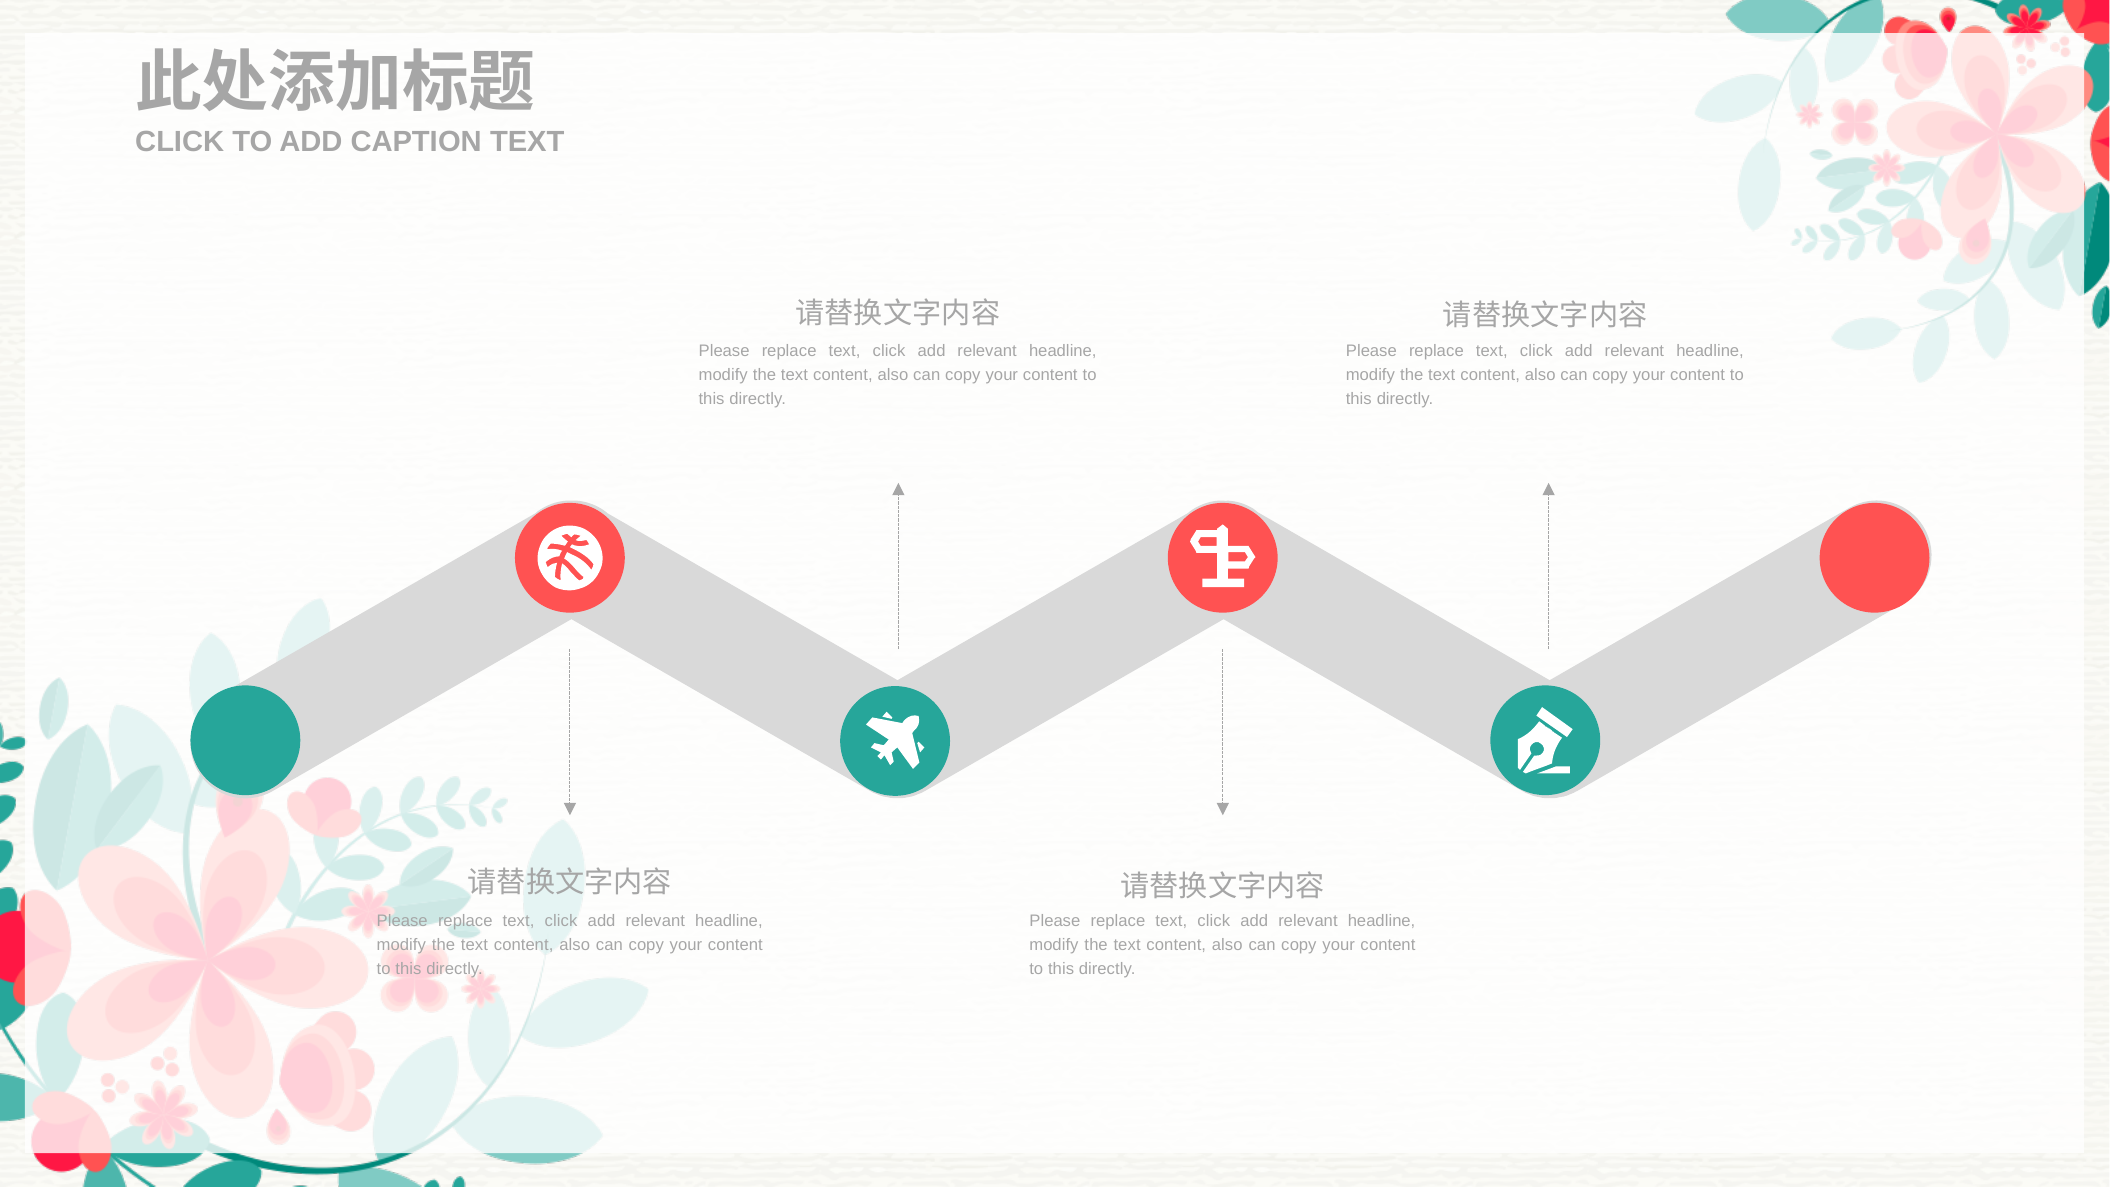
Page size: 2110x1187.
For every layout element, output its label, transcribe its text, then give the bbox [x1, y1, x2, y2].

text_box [1331, 282, 1760, 415]
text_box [1014, 853, 1431, 985]
text_box 此处添加标题 [135, 38, 596, 119]
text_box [190, 268, 1930, 1030]
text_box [361, 849, 779, 985]
text_box CLICK TO ADD CAPTION TEXT [135, 122, 596, 158]
picture [0, 0, 2110, 1187]
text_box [683, 280, 1113, 415]
